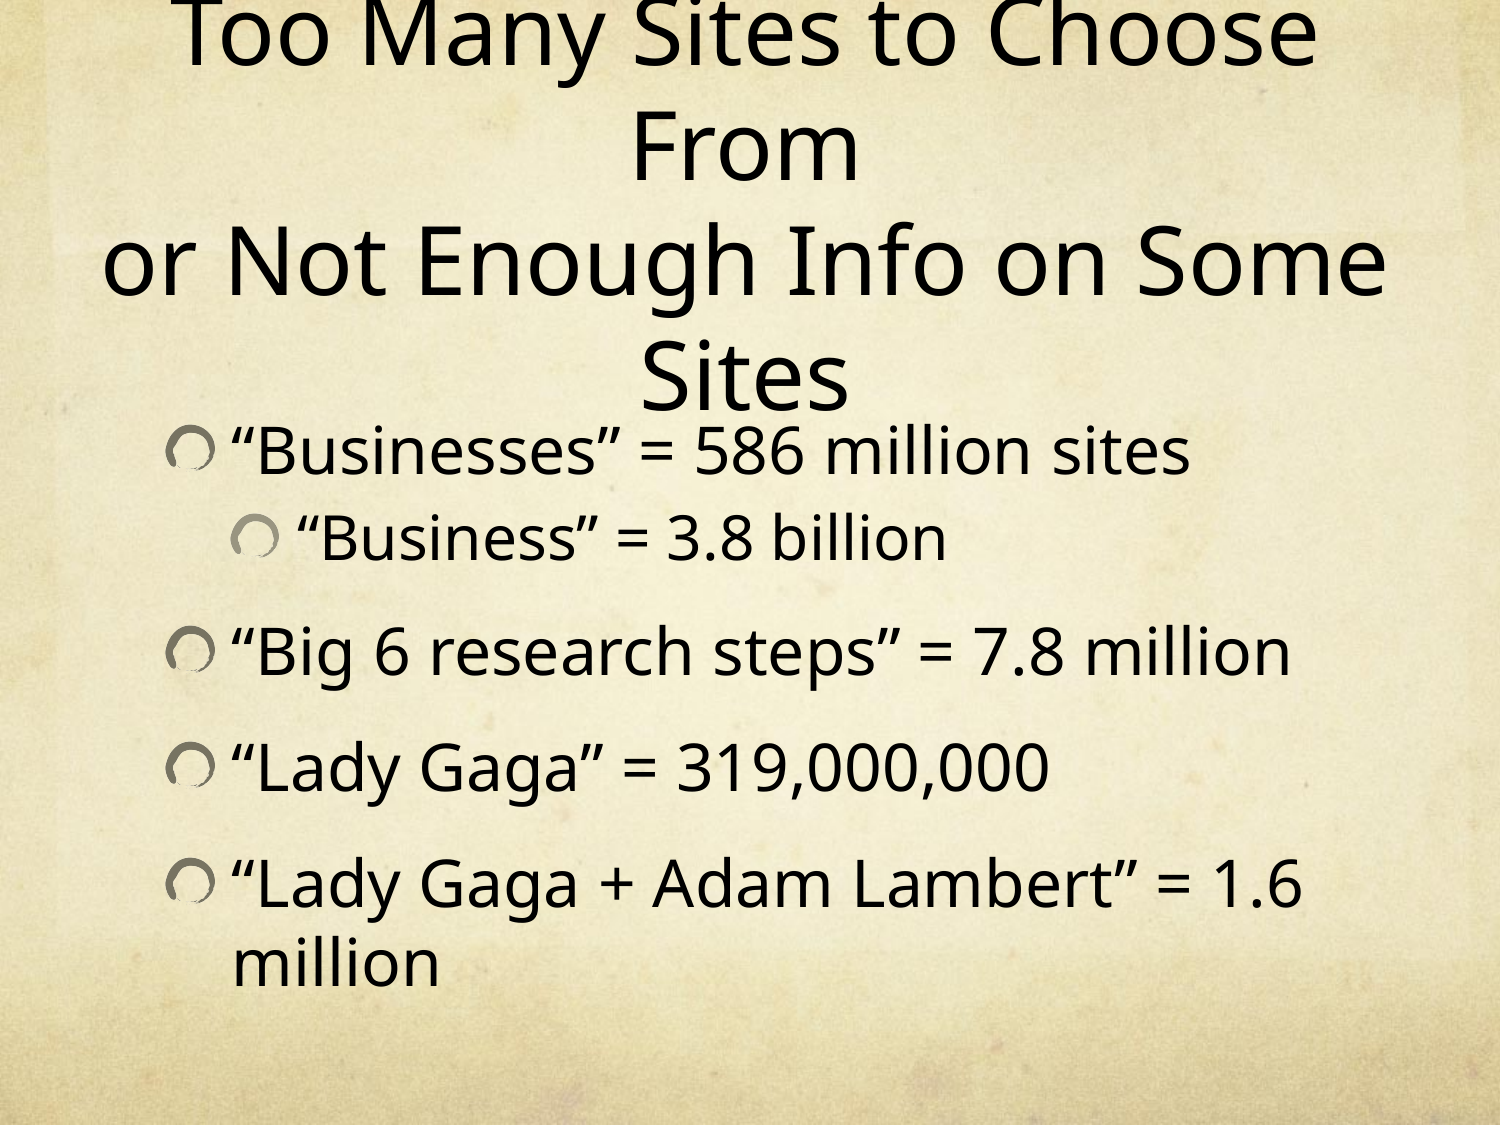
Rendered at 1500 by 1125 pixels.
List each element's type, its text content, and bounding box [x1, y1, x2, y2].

picture [0, 0, 1500, 1125]
list “Businesses” = 586 million sites “Business” = 3.8 billion “Big 6 research steps” = 7.8 million “Lady Gaga” = 319,000,000 “Lady Gaga + Adam Lambert” = 1.6 million [150, 400, 1350, 1067]
title Too Many Sites to Choose From or Not Enough Info on Some Sites [49, 128, 1443, 272]
